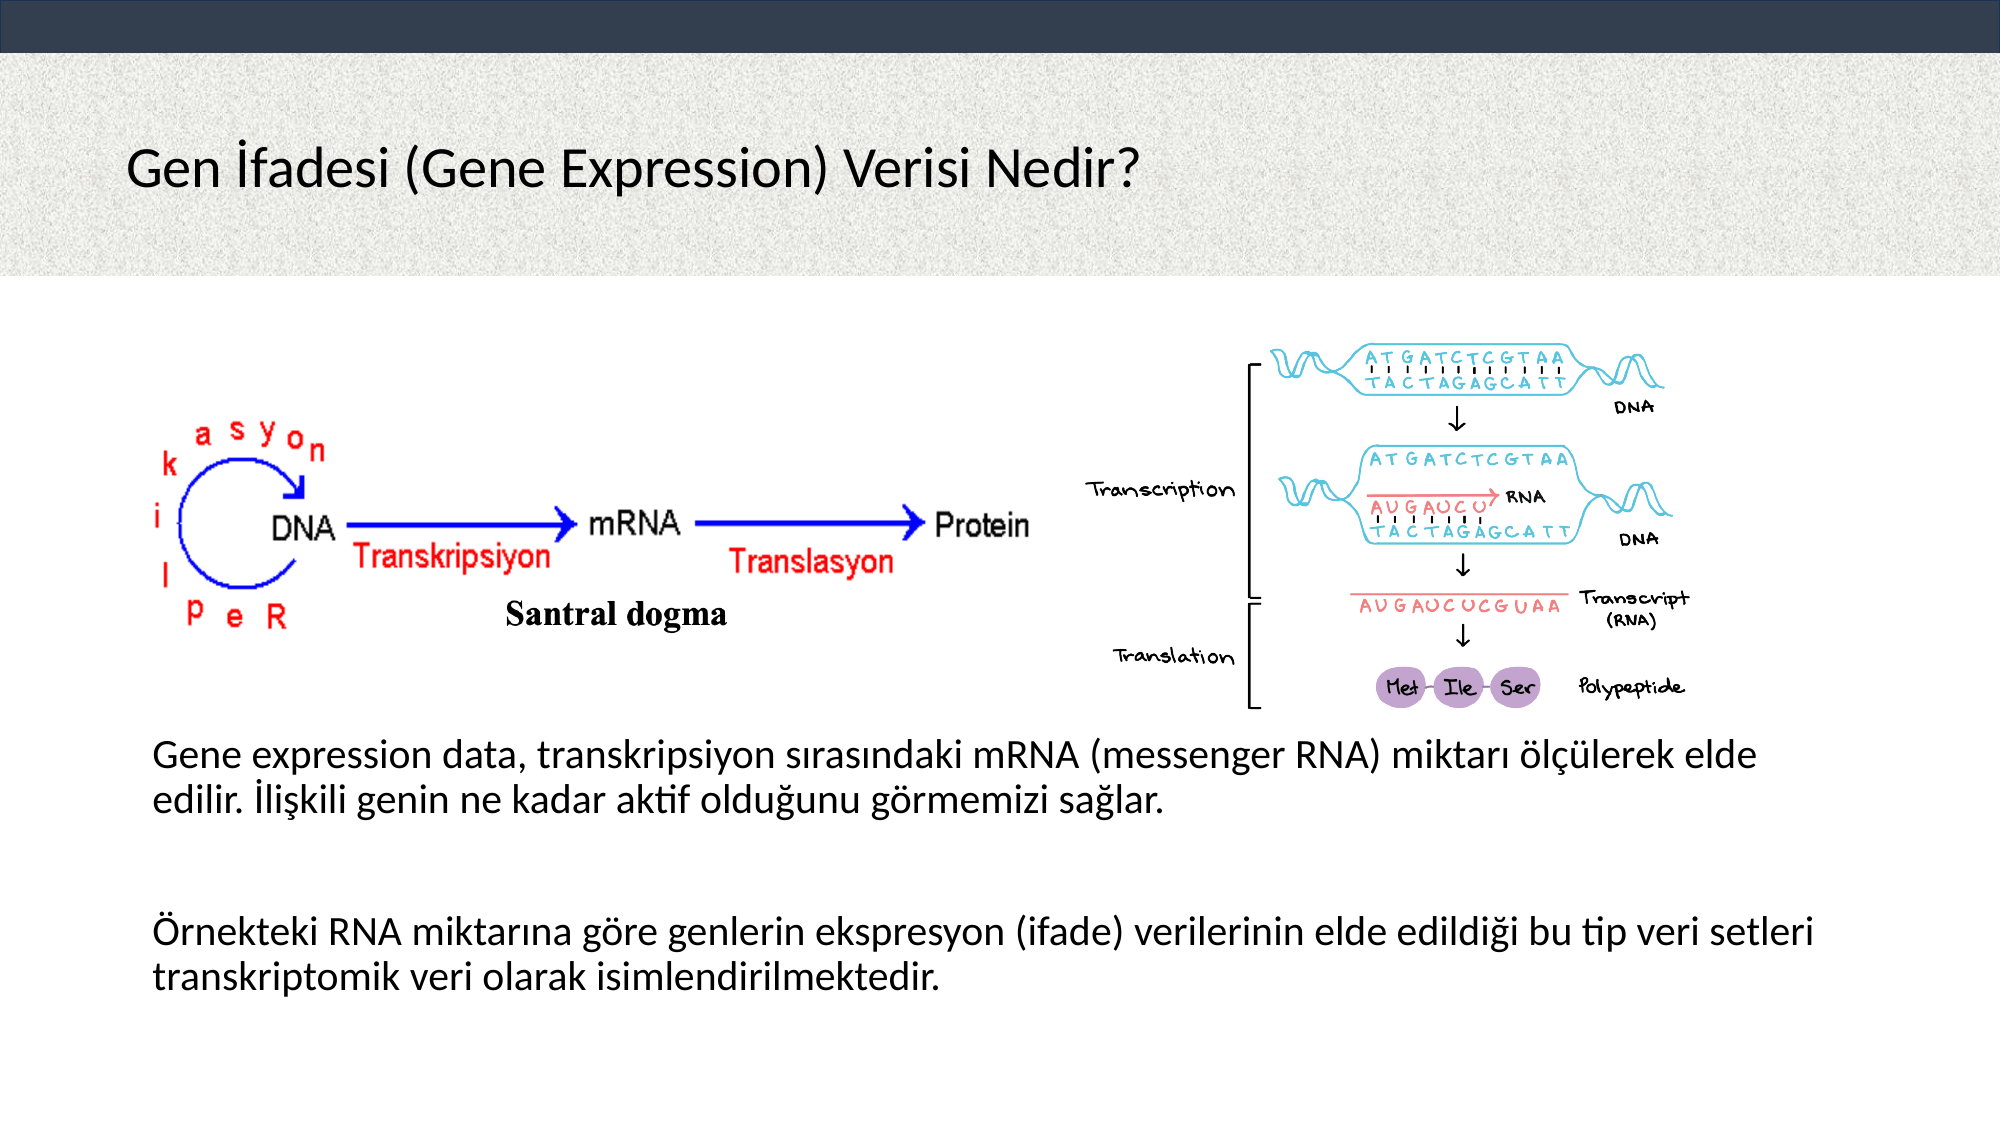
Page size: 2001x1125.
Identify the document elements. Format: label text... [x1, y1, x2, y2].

picture [1062, 329, 1786, 733]
text_box Gen İfadesi (Gene Expression) Verisi Nedir? [111, 122, 1486, 207]
text_box [339, 761, 371, 823]
text_box [0, 0, 2000, 53]
picture [137, 397, 1037, 636]
text_box [0, 53, 2000, 277]
list Gene expression data, transkripsiyon sırasındaki mRNA (messenger RNA) miktarı ölçülerek elde edilir. İlişkili genin ne kadar aktif olduğunu görmemizi sağlar. Örnekteki RNA miktarına göre genlerin ekspresyon (ifade) verilerinin elde edildiği bu tip veri setleri transkriptomik veri olarak isimlendirilmektedir. [137, 299, 1863, 1014]
